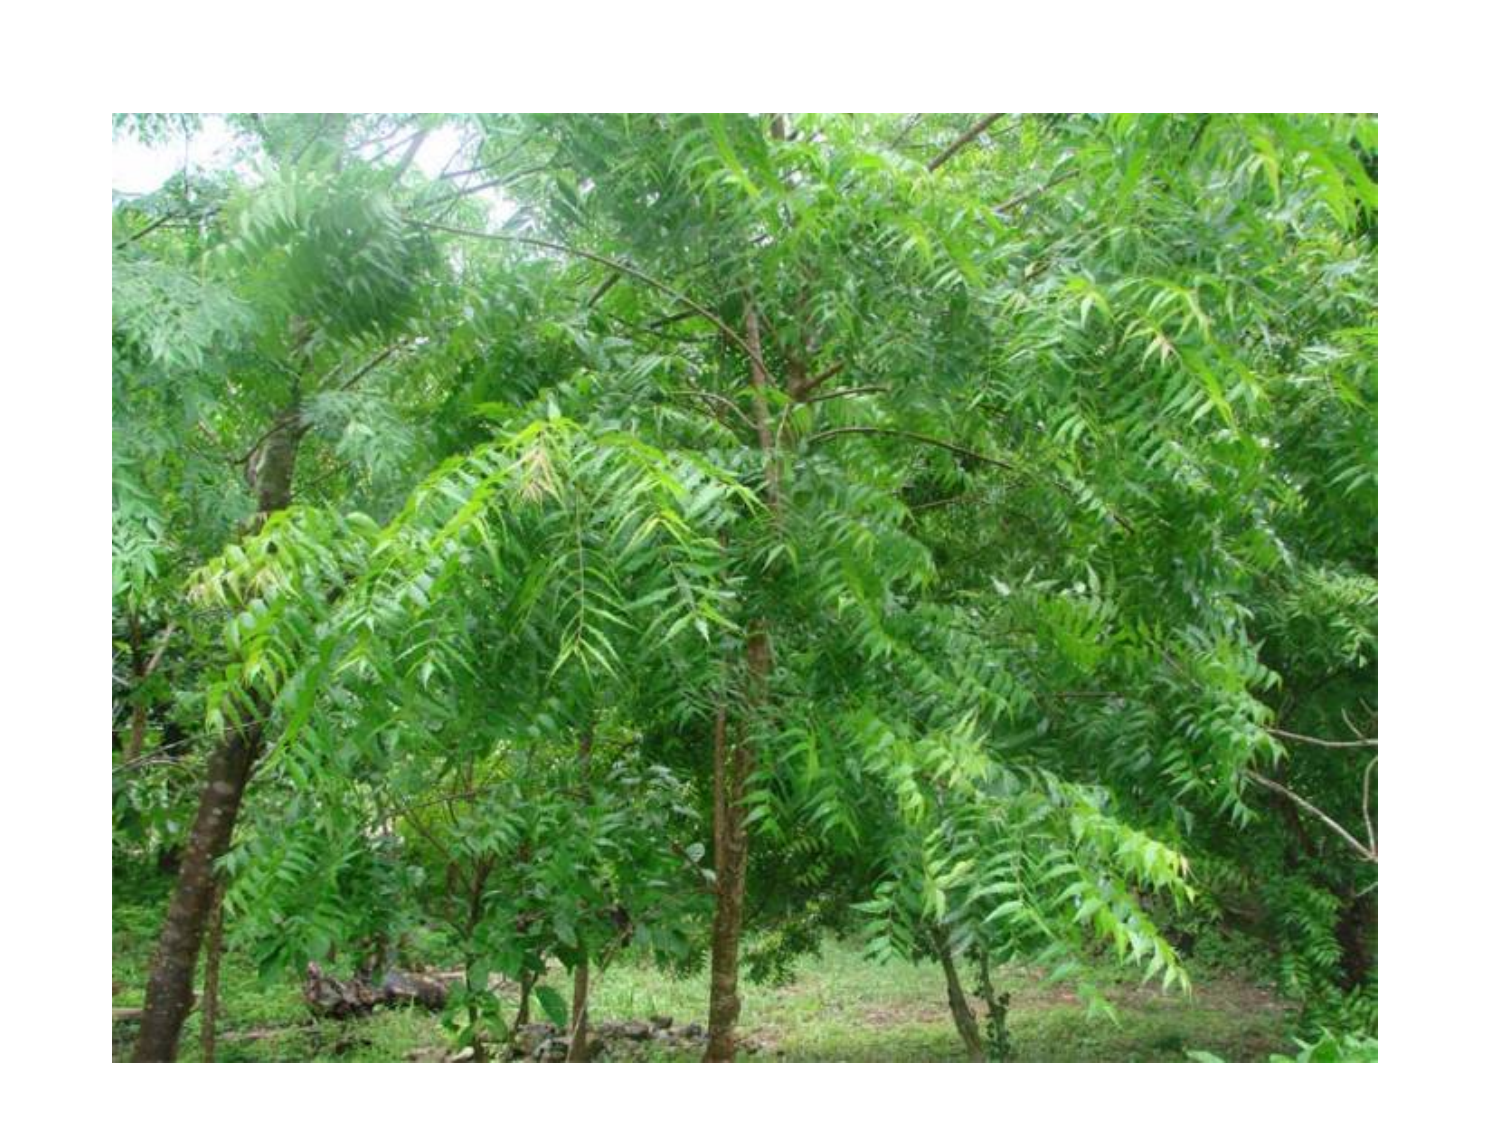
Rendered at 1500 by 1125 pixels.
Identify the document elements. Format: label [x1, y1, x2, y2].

picture [111, 113, 1378, 1063]
